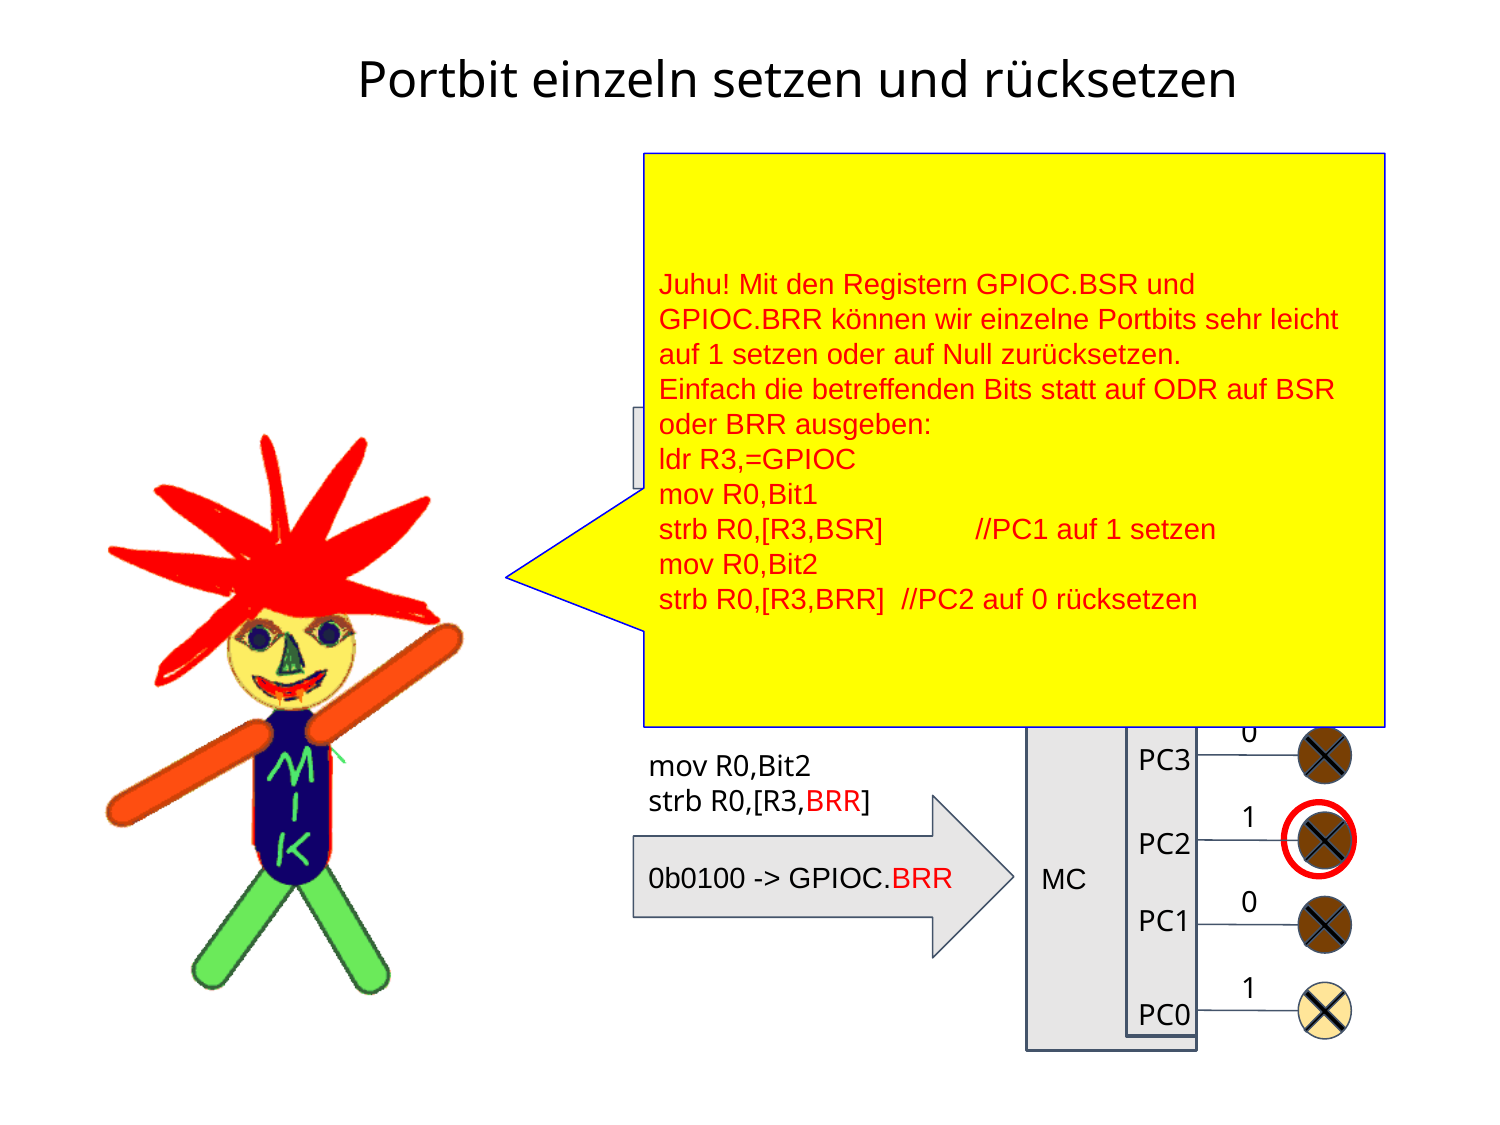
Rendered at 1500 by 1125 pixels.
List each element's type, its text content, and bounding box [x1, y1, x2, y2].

text_box Juhu! Mit den Registern GPIOC.BSR und GPIOC.BRR können wir einzelne Portbits sehr leicht auf 1 setzen oder auf Null zurücksetzen. Einfach die betreffenden Bits statt auf ODR auf BSR oder BRR ausgeben: ldr R3,=GPIOC mov R0,Bit1 strb R0,[R3,BSR] //PC1 auf 1 setzen mov R0,Bit2 strb R0,[R3,BRR] //PC2 auf 0 rücksetzen [643, 153, 1385, 728]
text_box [633, 269, 1364, 623]
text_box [633, 698, 1364, 1051]
picture [69, 420, 487, 1009]
text_box Juhu! Mit den Registern GPIOC.BSR und GPIOC.BRR können wir einzelne Portbits sehr leicht auf 1 setzen oder auf Null zurücksetzen. Einfach die betreffenden Bits statt auf ODR auf BSR oder BRR ausgeben: ldr R3,=GPIOC mov R0,Bit1 strb R0,[R3,BSR] //PC1 auf 1 setzen mov R0,Bit2 strb R0,[R3,BRR] //PC2 auf 0 rücksetzen [505, 498, 629, 626]
title Portbit einzeln setzen und rücksetzen [160, 41, 1436, 116]
